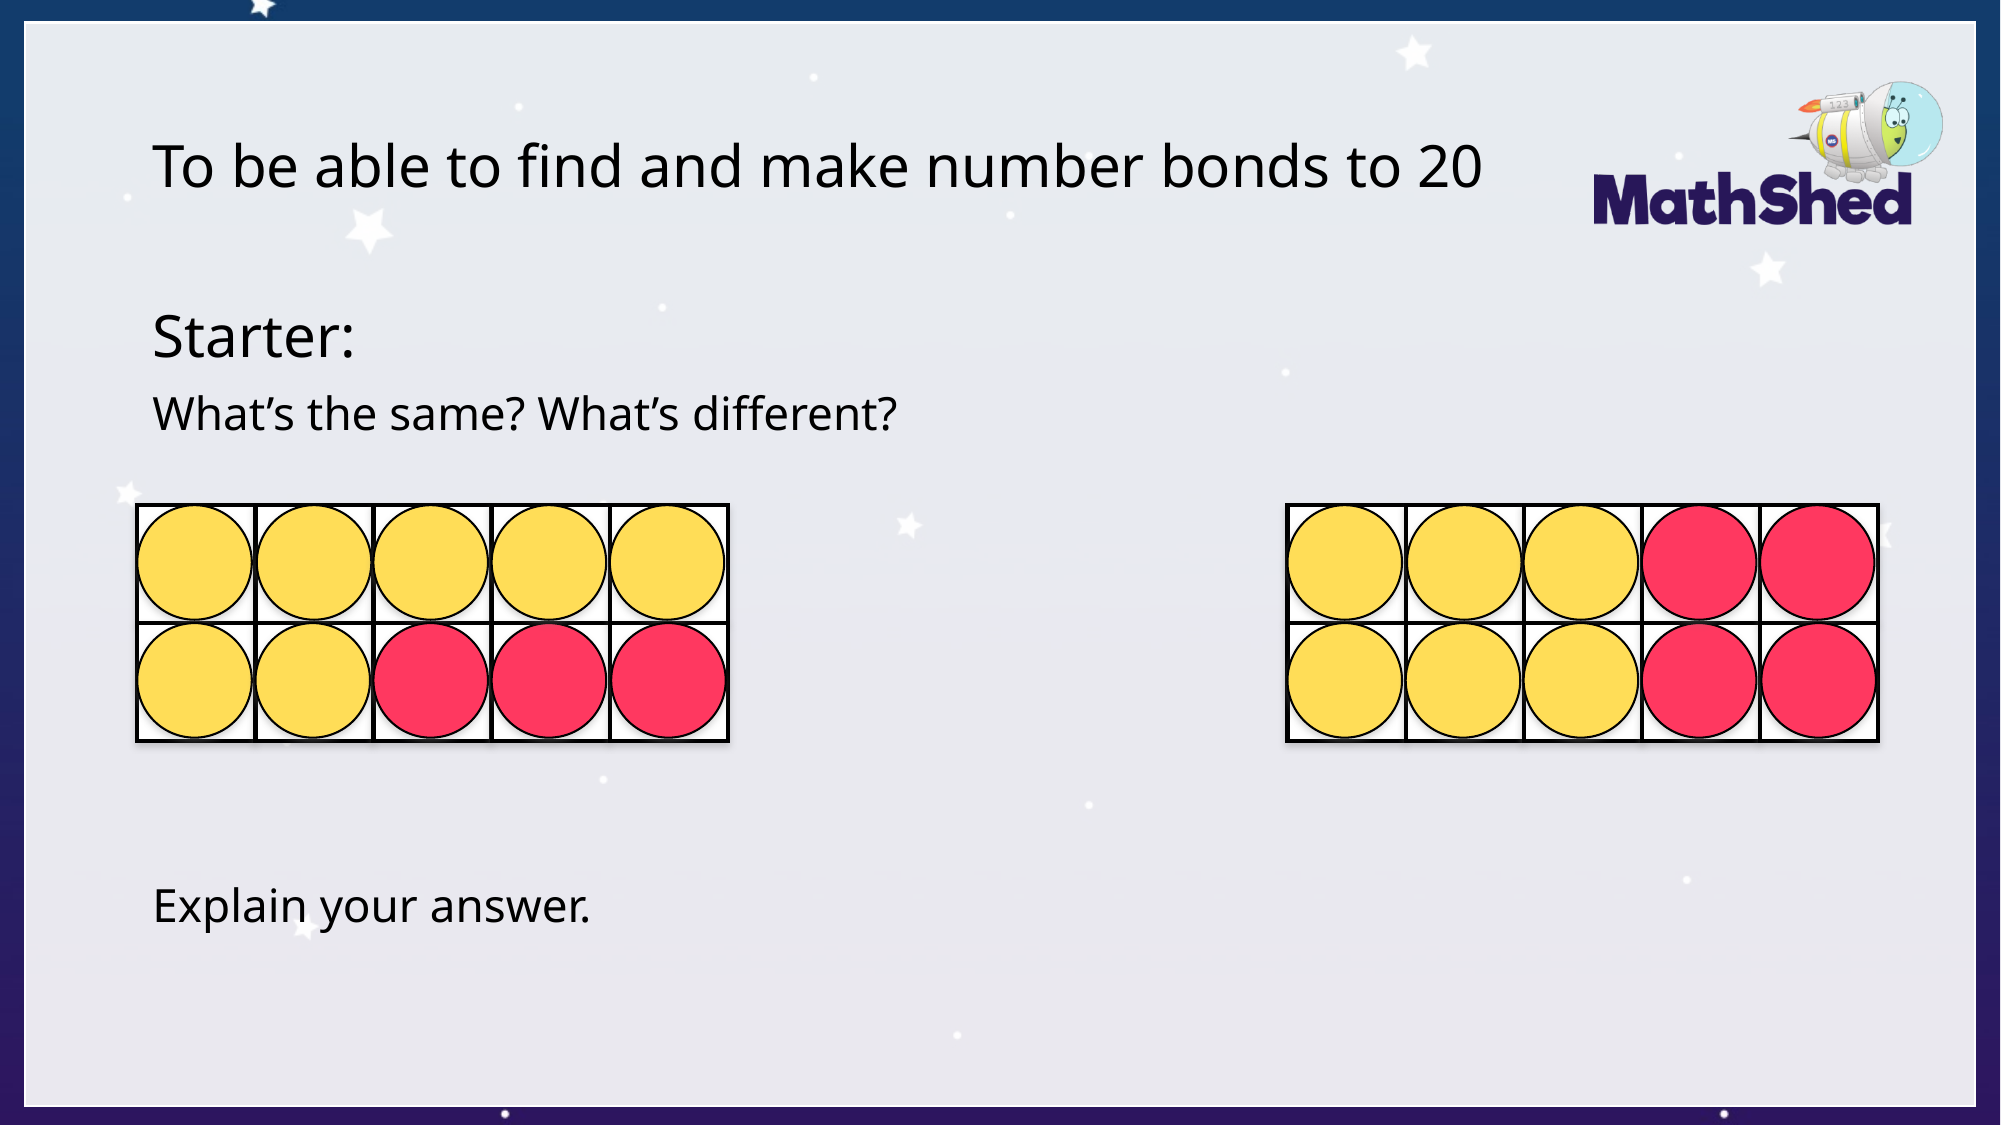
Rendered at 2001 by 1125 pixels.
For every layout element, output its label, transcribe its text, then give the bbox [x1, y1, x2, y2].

text_box [609, 587, 637, 623]
title To be able to find and make number bonds to 20 [137, 59, 1578, 278]
text_box [577, 593, 605, 622]
text_box [1287, 505, 1403, 620]
text_box [137, 623, 252, 738]
text_box [1641, 625, 1757, 738]
text_box [325, 505, 373, 533]
text_box [491, 505, 536, 541]
text_box [491, 590, 518, 622]
text_box [1405, 705, 1441, 742]
text_box [1287, 623, 1323, 659]
text_box [1373, 593, 1401, 622]
text_box [1475, 505, 1523, 533]
text_box [137, 623, 173, 659]
text_box [1710, 505, 1760, 534]
text_box [491, 708, 526, 742]
text_box [205, 505, 255, 534]
text_box [678, 505, 728, 623]
text_box [1760, 706, 1796, 742]
text_box [1523, 623, 1638, 738]
text_box [609, 505, 655, 544]
text_box [1721, 716, 1756, 742]
text_box [451, 623, 491, 654]
text_box [255, 587, 284, 622]
text_box [373, 623, 488, 738]
text_box [1405, 505, 1452, 546]
text_box [1641, 505, 1756, 620]
text_box [1761, 623, 1876, 738]
text_box [255, 505, 302, 545]
text_box [569, 623, 605, 656]
picture [0, 0, 2001, 1125]
text_box [1641, 505, 1688, 544]
text_box [1287, 590, 1314, 623]
text_box [137, 505, 183, 541]
text_box [1287, 623, 1402, 738]
text_box [216, 623, 255, 652]
text_box [688, 623, 728, 669]
text_box [1609, 593, 1637, 622]
text_box [137, 708, 173, 742]
text_box [459, 595, 486, 622]
text_box [373, 708, 408, 742]
text_box [1493, 599, 1518, 622]
text_box [1839, 694, 1879, 742]
text_box [451, 713, 487, 742]
text_box [1760, 505, 1875, 620]
text_box [1287, 708, 1322, 742]
text_box [1365, 623, 1405, 656]
text_box [1760, 591, 1787, 623]
text_box [1355, 505, 1405, 538]
text_box [609, 623, 646, 664]
text_box [1730, 598, 1755, 622]
text_box [373, 591, 400, 622]
text_box [334, 623, 373, 654]
text_box [333, 713, 369, 742]
text_box [1721, 623, 1755, 652]
text_box [1523, 591, 1550, 622]
text_box [255, 623, 370, 738]
text_box [569, 711, 606, 742]
text_box [1641, 588, 1670, 622]
text_box [1523, 708, 1558, 742]
text_box [1839, 623, 1879, 674]
text_box [255, 623, 292, 659]
text_box [1760, 623, 1796, 661]
text_box [255, 709, 290, 742]
text_box [491, 623, 527, 659]
text_box [373, 623, 409, 659]
text_box [373, 505, 418, 541]
text_box [1287, 505, 1332, 541]
text_box [1641, 706, 1678, 742]
text_box [1365, 711, 1402, 742]
text_box [1641, 623, 1678, 662]
text_box [225, 598, 250, 622]
text_box [491, 505, 606, 620]
text_box [1405, 623, 1520, 738]
text_box [1591, 505, 1641, 538]
text_box [137, 590, 165, 623]
text_box [1523, 623, 1559, 659]
text_box [343, 599, 368, 622]
text_box [1406, 505, 1521, 620]
text_box [689, 698, 728, 742]
text_box [1484, 623, 1523, 654]
text_box [441, 505, 491, 536]
text_box [559, 505, 609, 538]
text_box [1405, 585, 1434, 622]
text_box [491, 625, 607, 738]
text_box [216, 716, 251, 742]
list Starter: What’s the same? What’s different? Explain your answer. [137, 299, 1863, 1014]
text_box [1827, 505, 1879, 623]
text_box [1601, 623, 1641, 656]
text_box [256, 505, 370, 620]
text_box [1523, 505, 1568, 541]
text_box [137, 505, 252, 620]
text_box [1760, 505, 1806, 541]
text_box [373, 505, 488, 620]
text_box [609, 505, 725, 620]
text_box [1523, 505, 1638, 620]
text_box [611, 623, 726, 738]
text_box [609, 703, 646, 742]
text_box [1484, 714, 1519, 742]
text_box [1601, 711, 1638, 742]
text_box [1405, 623, 1442, 662]
